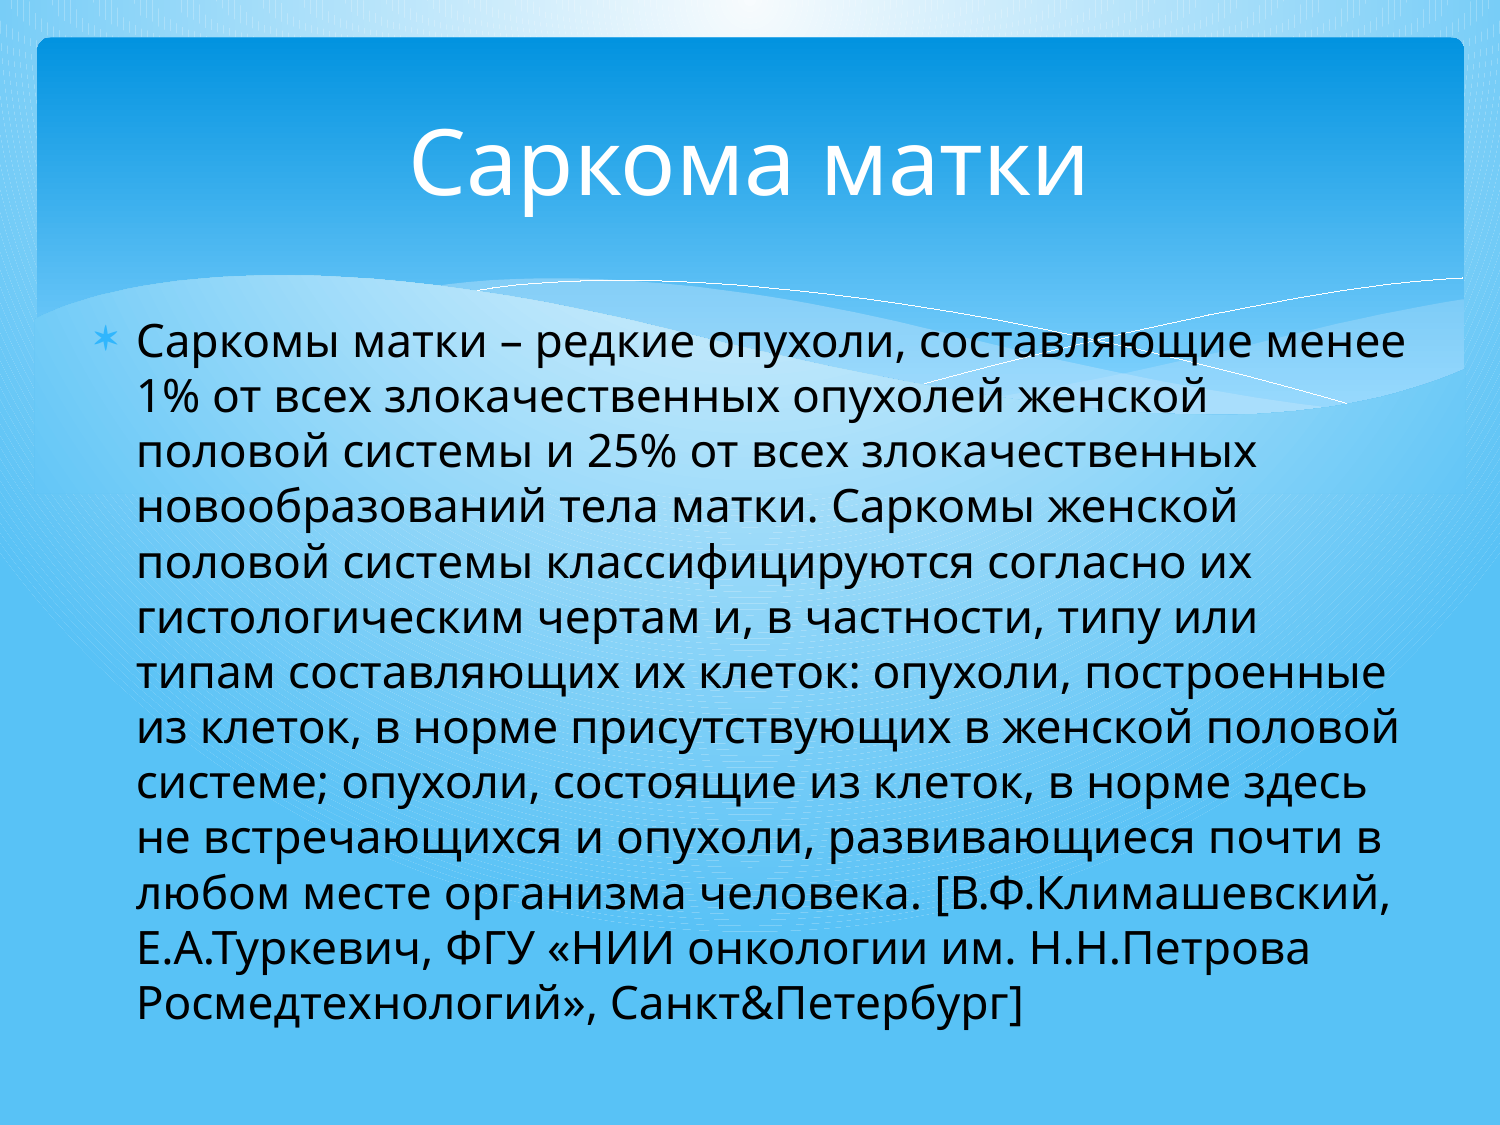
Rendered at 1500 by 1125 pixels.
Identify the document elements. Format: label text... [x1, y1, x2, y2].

list Саркомы матки – редкие опухоли, составляющие менее 1% от всех злокачественных опухолей женской половой системы и 25% от всех злокачественных новообразований тела матки. Саркомы женской половой системы классифицируются согласно их гистологическим чертам и, в частности, типу или типам составляющих их клеток: опухоли, построенные из клеток, в норме присутствующих в женской половой системе; опухоли, состоящие из клеток, в норме здесь не встречающихся и опухоли, развивающиеся почти в любом месте организма человека. [В.Ф.Климашевский, Е.А.Туркевич, ФГУ «НИИ онкологии им. Н.Н.Петрова Росмедтехнологий», Санкт&Петербург] [79, 304, 1424, 1083]
title Саркома матки [75, 55, 1425, 261]
